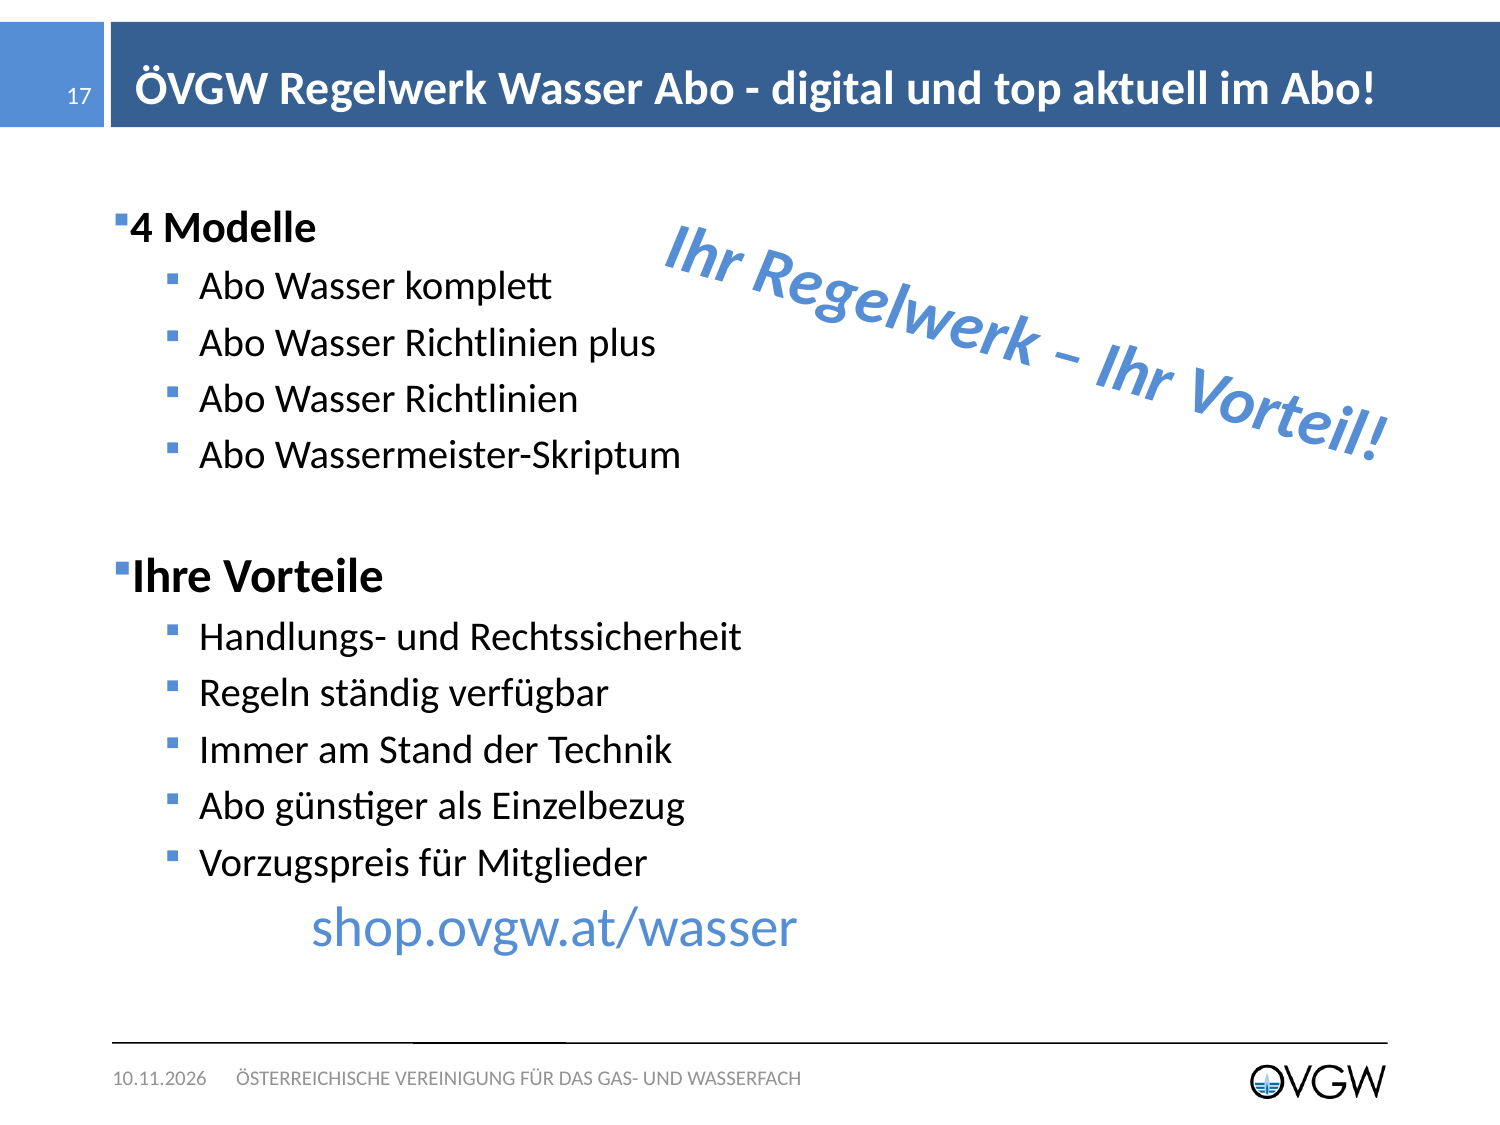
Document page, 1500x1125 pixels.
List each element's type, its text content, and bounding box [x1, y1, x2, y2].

picture [1238, 1054, 1397, 1109]
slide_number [112, 1059, 230, 1095]
slide_number 17 [16, 64, 92, 125]
footer ÖSTERREICHISCHE VEREINIGUNG FÜR DAS GAS- UND WASSERFACH [236, 1059, 1003, 1095]
title ÖVGW Regelwerk Wasser Abo - digital und top aktuell im Abo! [112, 45, 1483, 126]
text_box Ihr Regelwerk – Ihr Vorteil! [642, 190, 1414, 487]
list 4 Modelle Abo Wasser komplett Abo Wasser Richtlinien plus Abo Wasser Richtlinien Abo Wassermeister-Skriptum Ihre Vorteile Handlungs- und Rechtssicherheit Regeln ständig verfügbar Immer am Stand der Technik Abo günstiger als Einzelbezug Vorzugspreis für Mitglieder shop.ovgw.at/wasser [112, 196, 1407, 1024]
